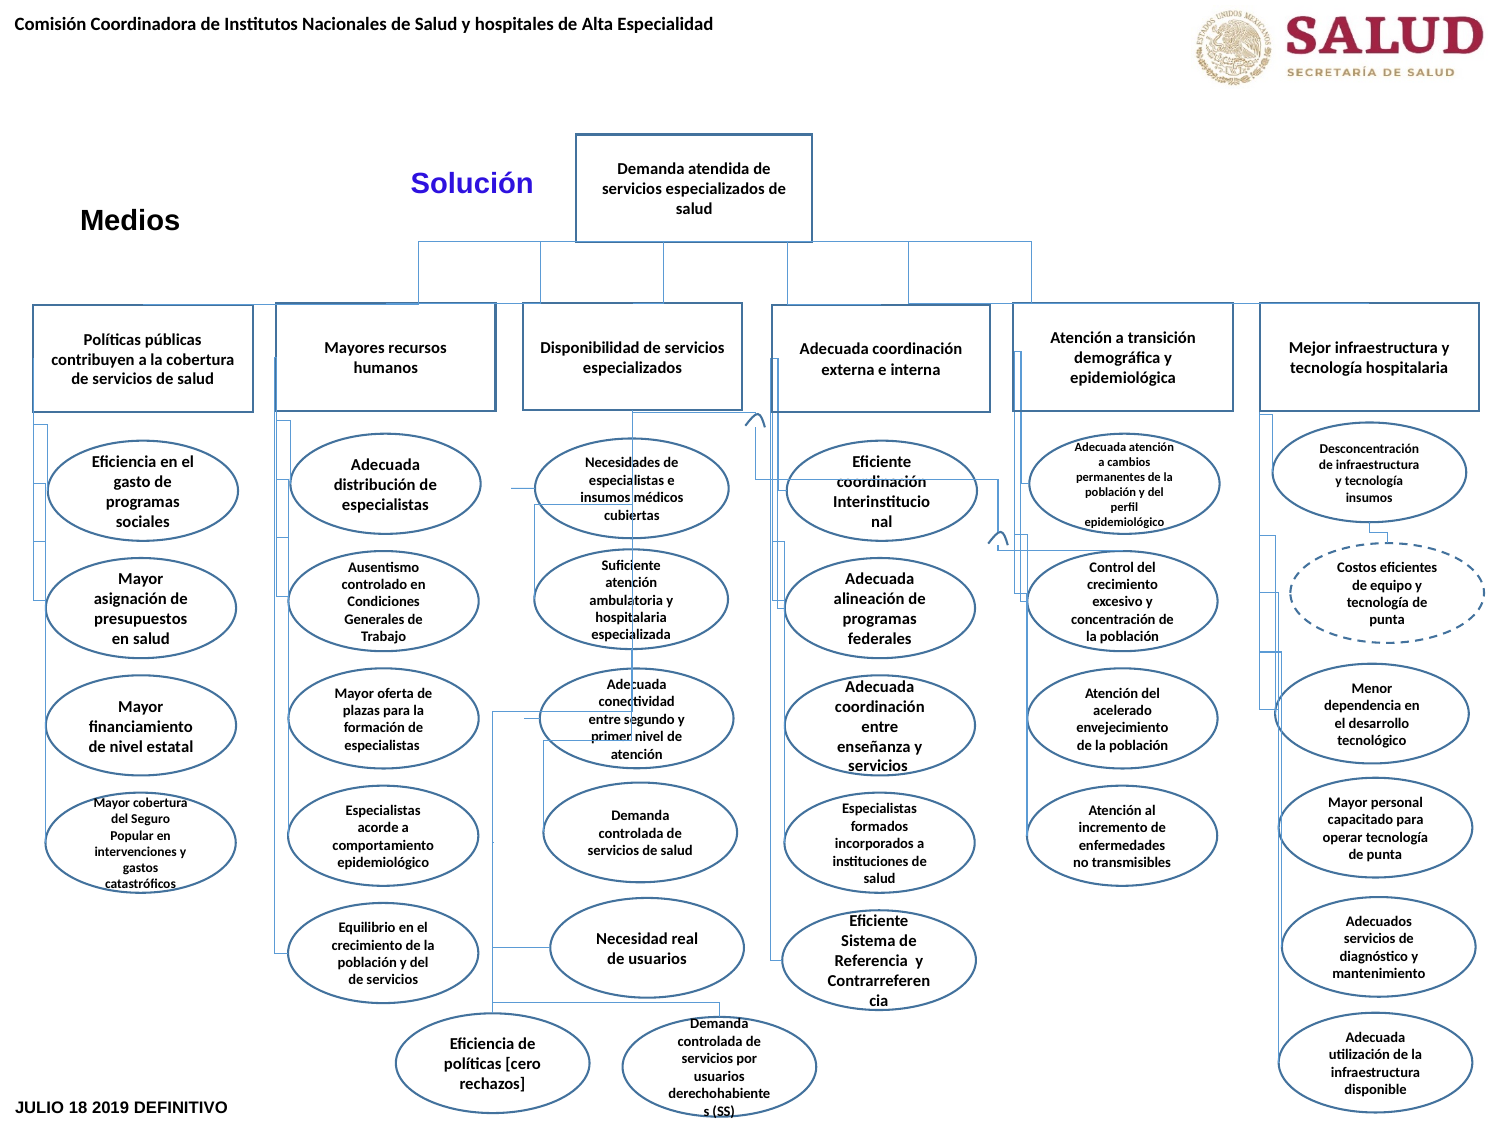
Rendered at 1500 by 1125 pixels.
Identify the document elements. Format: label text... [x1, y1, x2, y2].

text_box JULIO 18 2019 DEFINITIVO [0, 1089, 386, 1125]
picture [1191, 5, 1488, 89]
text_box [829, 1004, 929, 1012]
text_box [395, 1004, 817, 1117]
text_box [632, 410, 1123, 552]
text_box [1259, 357, 1485, 1113]
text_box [276, 357, 289, 954]
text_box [33, 134, 1480, 1004]
text_box Comisión Coordinadora de Institutos Nacionales de Salud y hospitales de Alta Especialidad [0, 4, 1110, 44]
